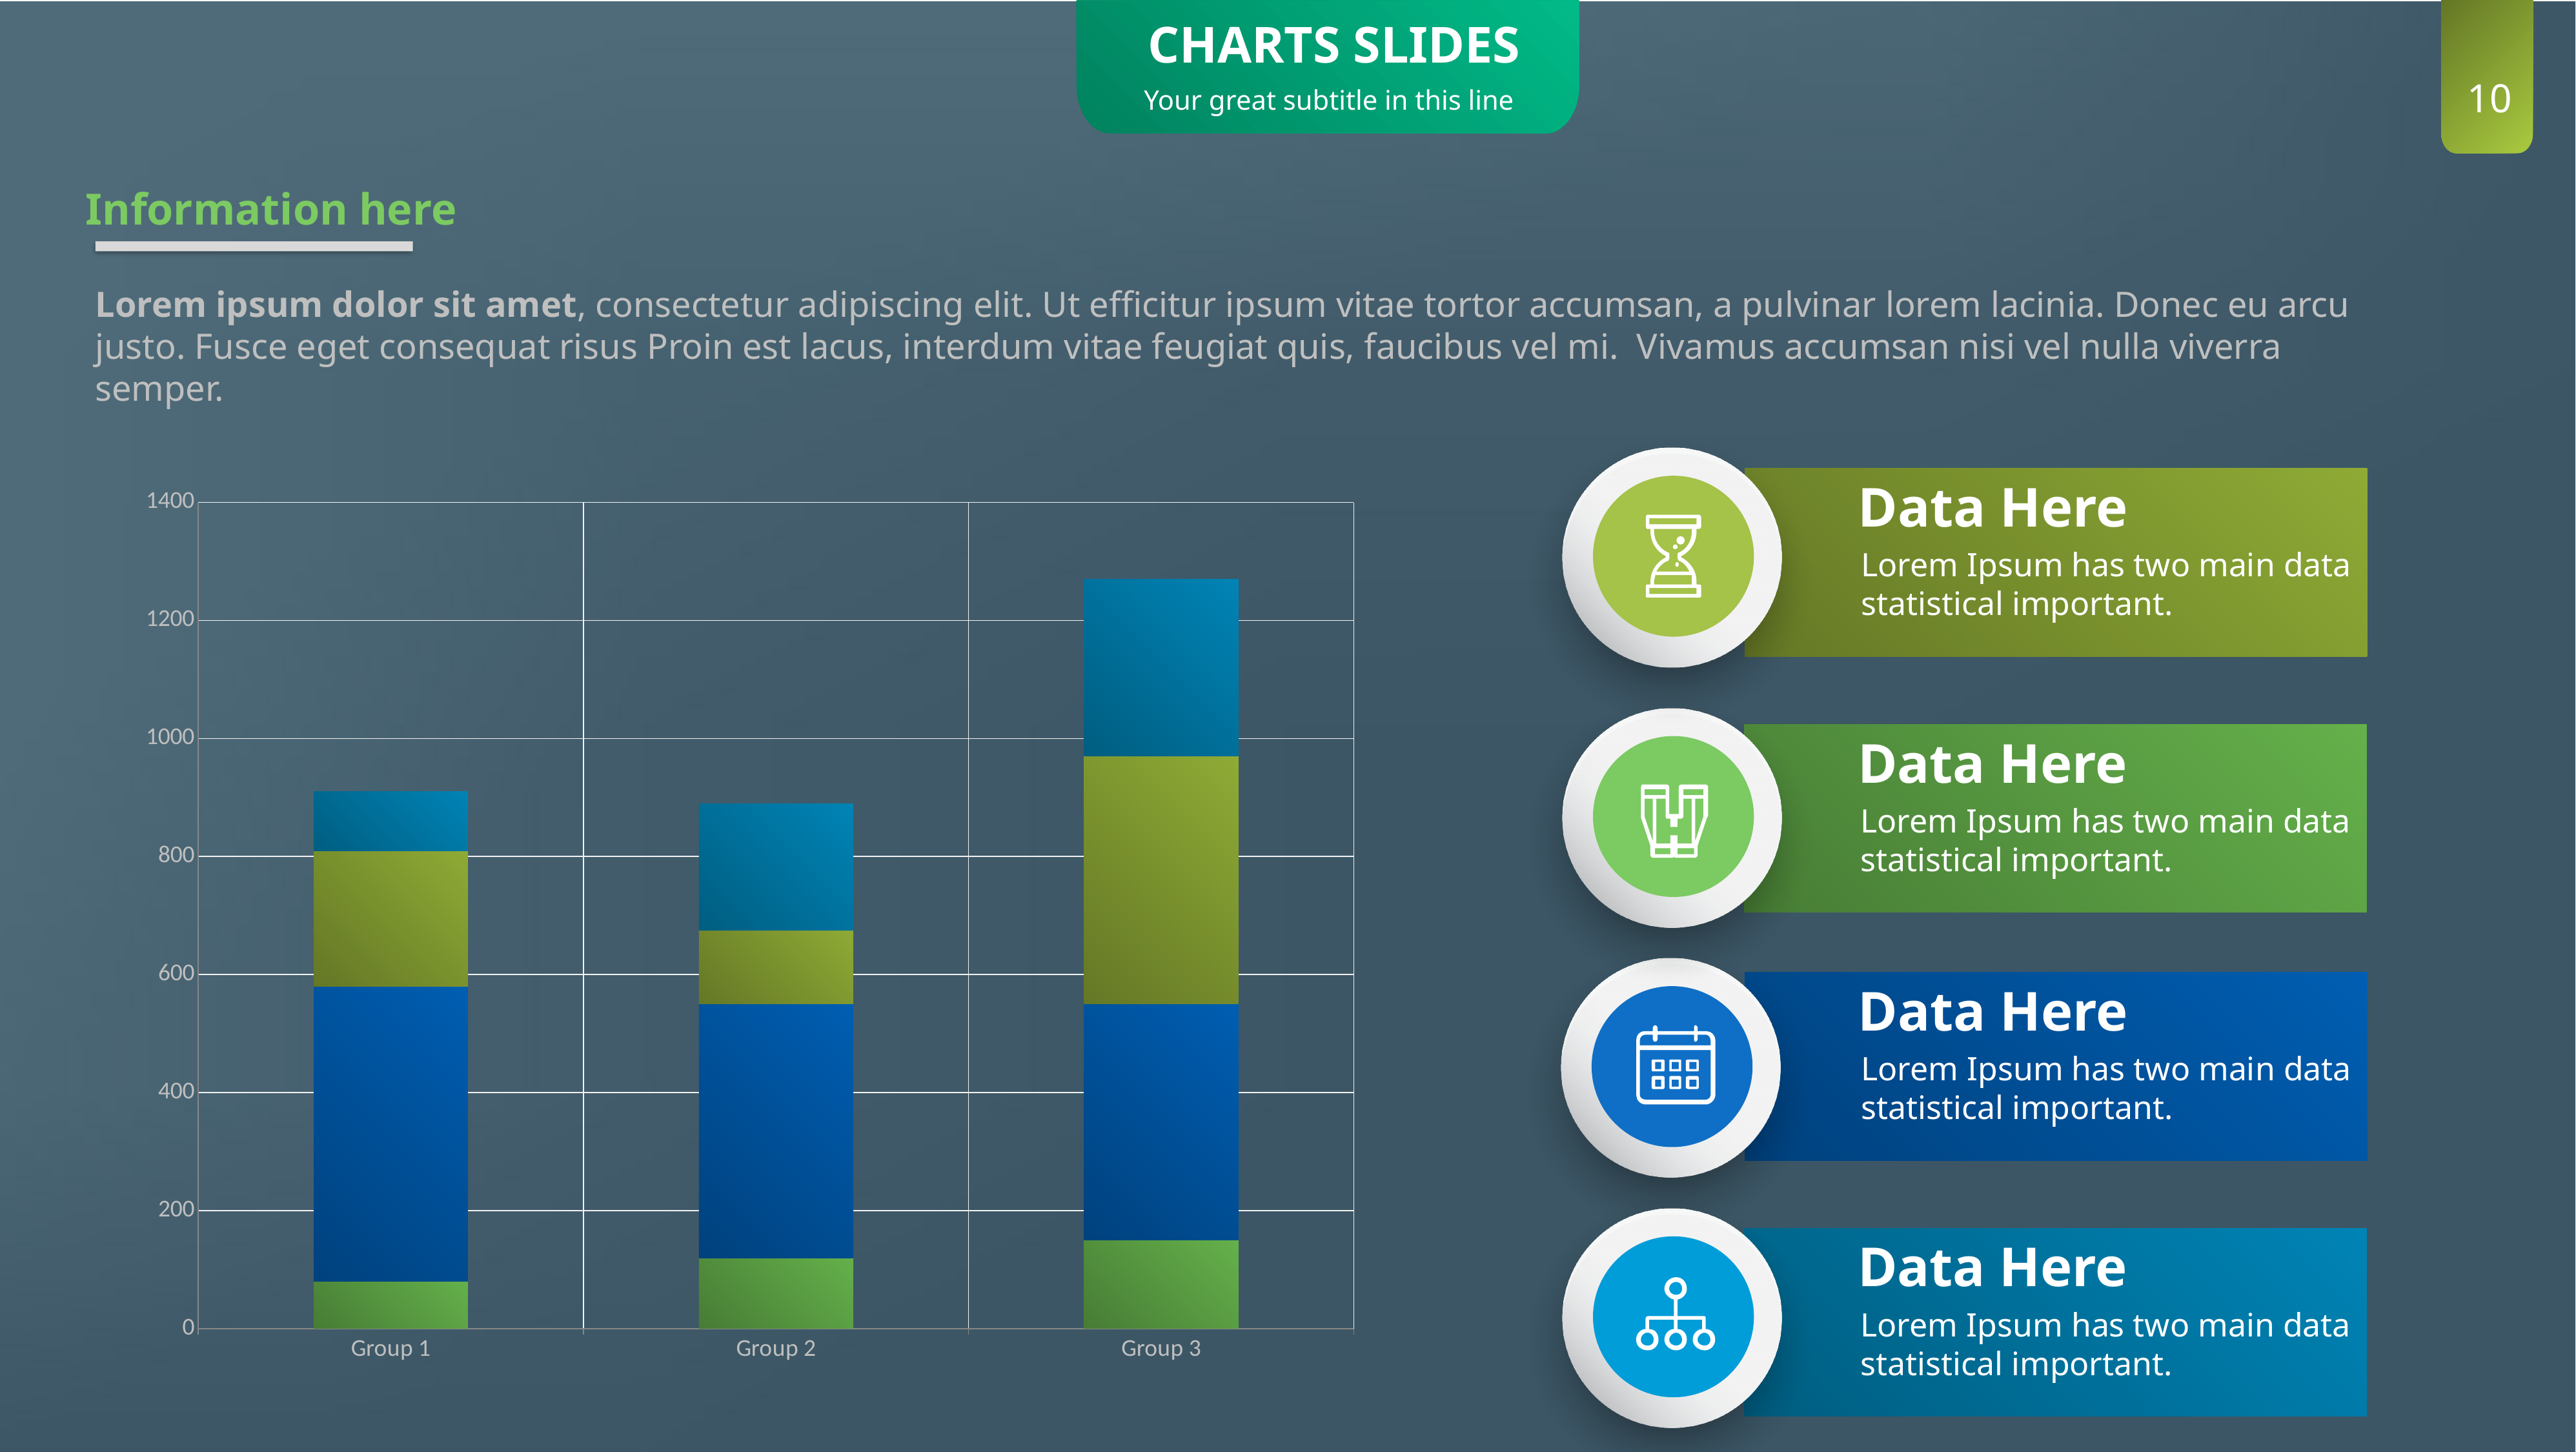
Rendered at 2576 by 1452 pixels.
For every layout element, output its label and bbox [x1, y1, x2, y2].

text_box [1524, 730, 1815, 986]
text_box [1816, 971, 2368, 1162]
text_box [1838, 972, 2389, 1139]
text_box [1838, 468, 2389, 635]
text_box [1837, 724, 2389, 891]
chart [121, 483, 1385, 1417]
picture [0, 1, 2576, 1452]
text_box [1837, 1227, 2389, 1395]
text_box [1524, 434, 1815, 726]
text_box [1523, 989, 1814, 1195]
text_box [1819, 723, 2368, 914]
text_box [1819, 467, 2368, 658]
text_box [1819, 1227, 2368, 1418]
text_box [876, 0, 1792, 134]
text_box [69, 177, 2418, 409]
text_box [1524, 1195, 1815, 1452]
